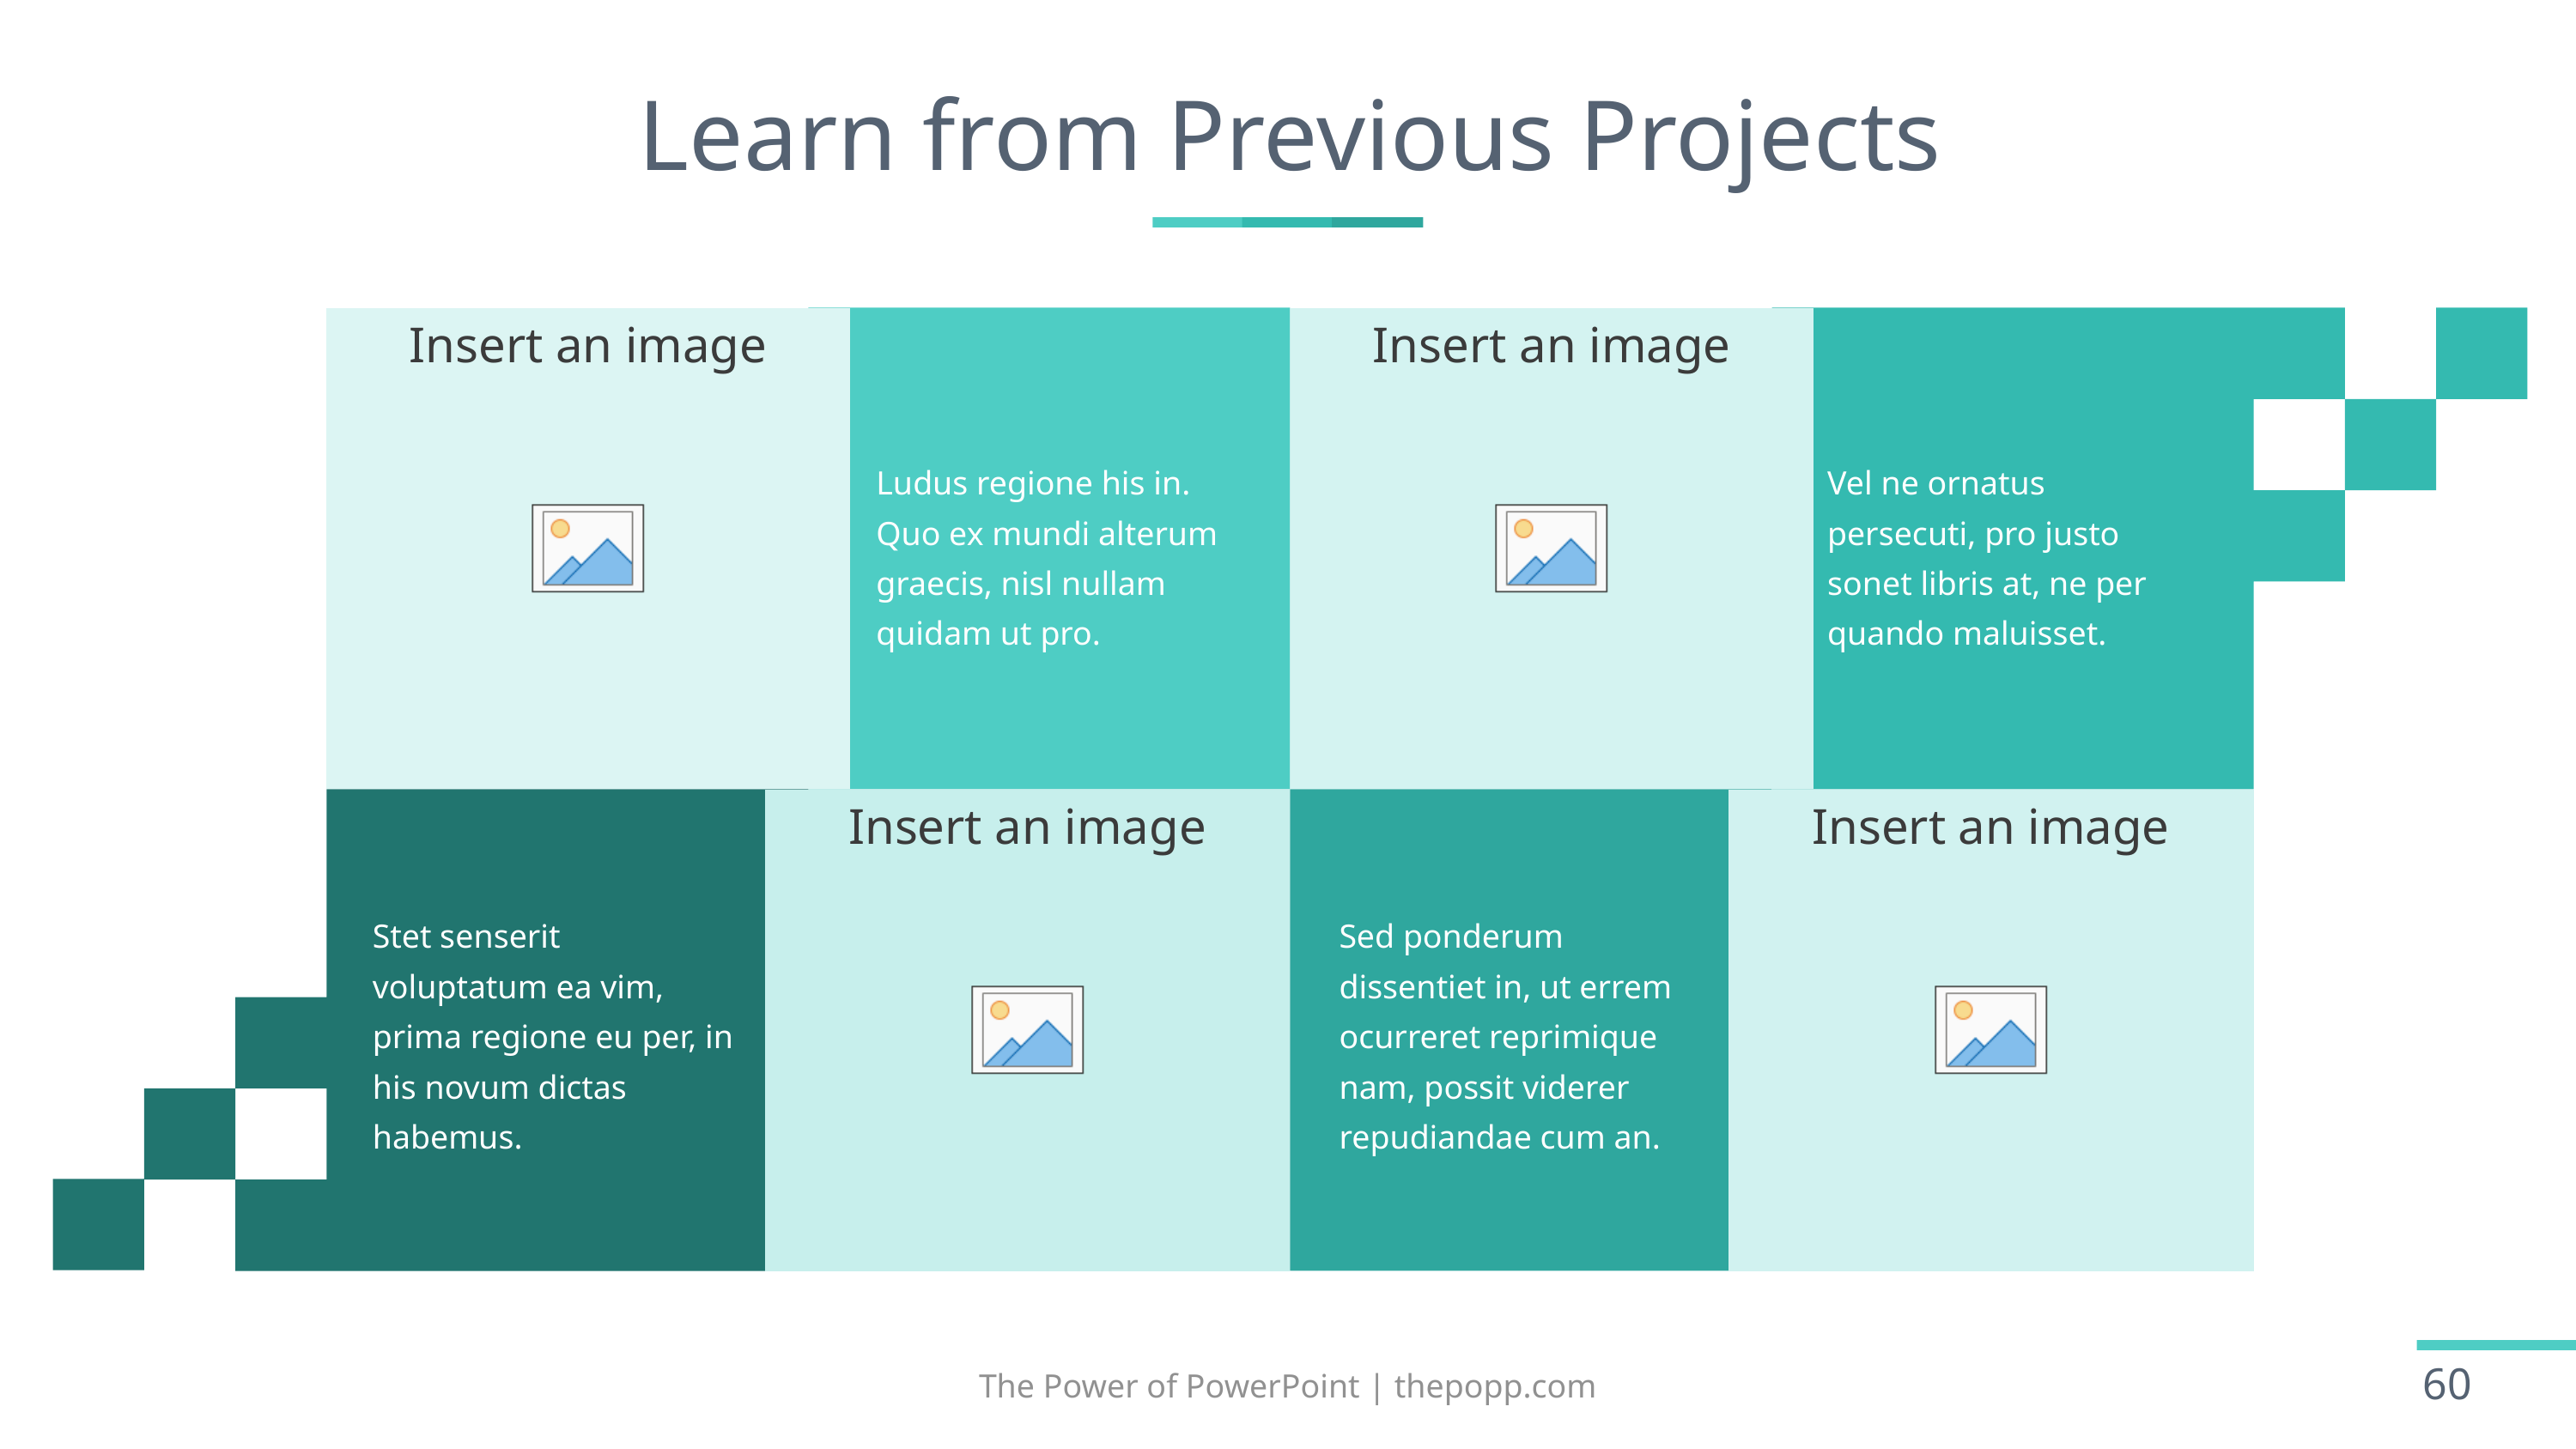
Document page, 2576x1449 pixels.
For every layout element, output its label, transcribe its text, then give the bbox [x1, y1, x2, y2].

list Sed ponderum dissentiet in, ut errem ocurreret reprimique nam, possit viderer repudiandae cum an. [1326, 835, 1723, 1225]
list Stet senserit voluptatum ea vim, prima regione eu per, in his novum dictas habemus. [359, 835, 756, 1225]
picture [326, 307, 2254, 1271]
list Vel ne ornatus persecuti, pro justo sonet libris at, ne per quando maluisset. [1814, 356, 2211, 747]
footer The Power of PowerPoint | thepopp.com [853, 1349, 1723, 1427]
slide_number 60 [2409, 1351, 2576, 1421]
title Learn from Previous Projects [69, 49, 2512, 230]
list Ludus regione his in. Quo ex mundi alterum graecis, nisl nullam quidam ut pro. [863, 356, 1261, 747]
